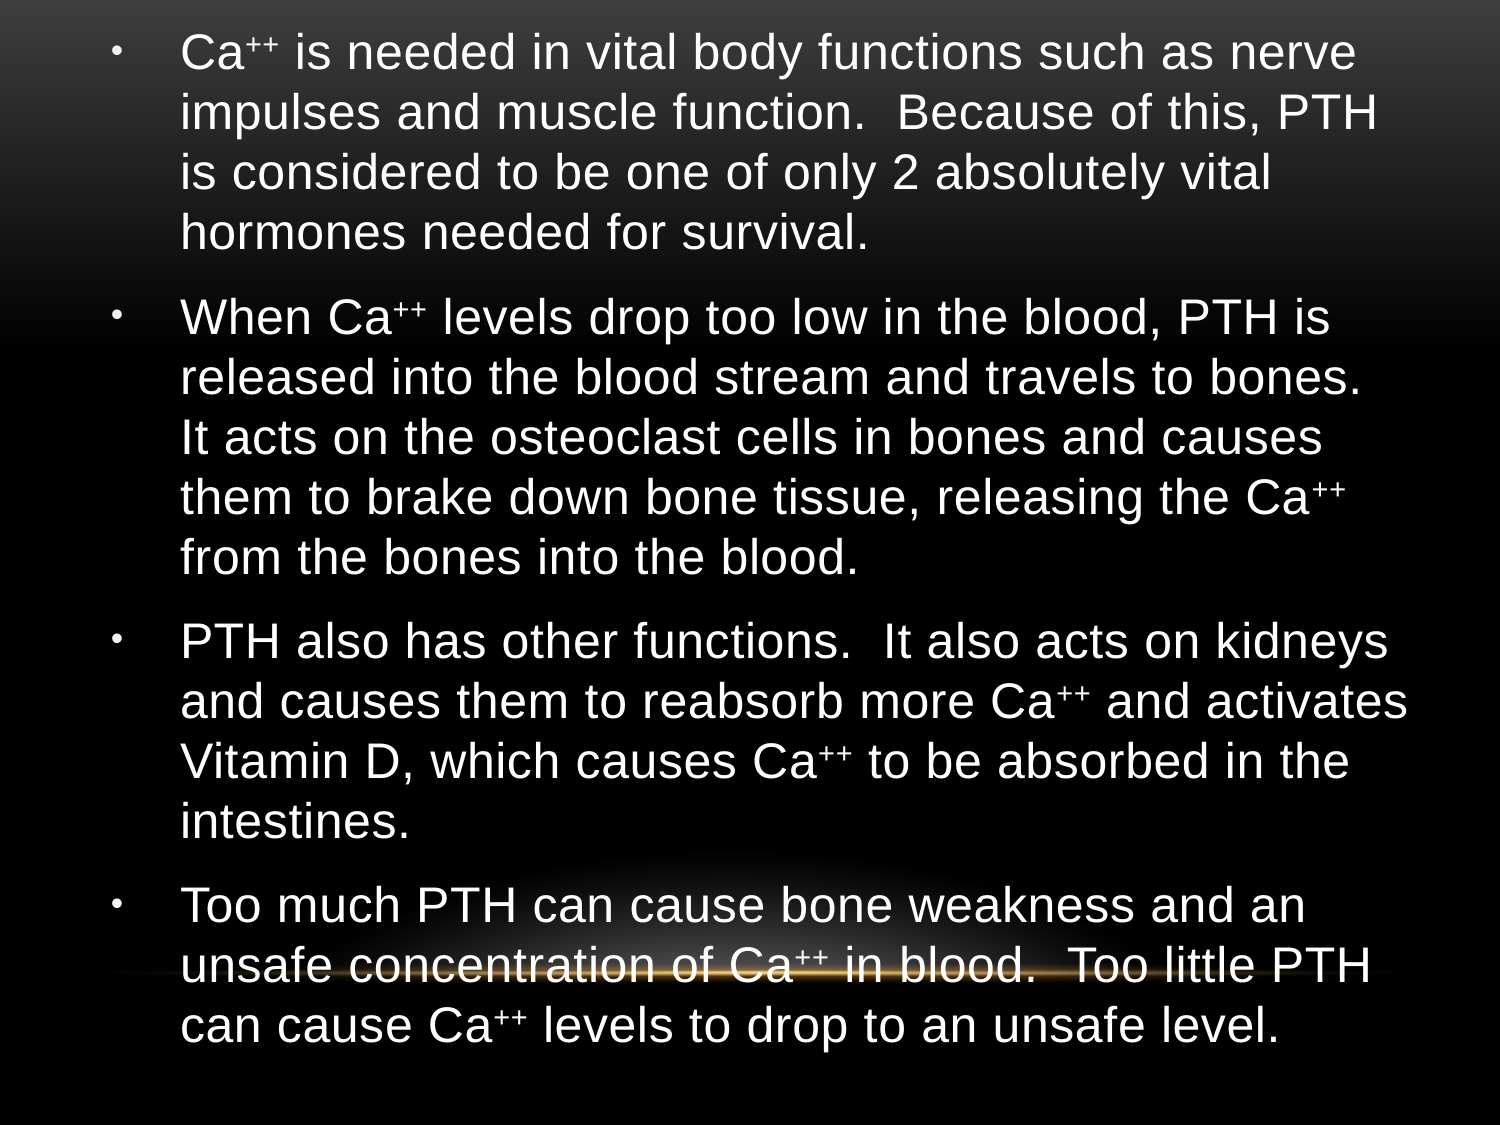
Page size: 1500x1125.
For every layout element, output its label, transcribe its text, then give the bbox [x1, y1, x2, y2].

list Ca++ is needed in vital body functions such as nerve impulses and muscle function. Because of this, PTH is considered to be one of only 2 absolutely vital hormones needed for survival. When Ca++ levels drop too low in the blood, PTH is released into the blood stream and travels to bones. It acts on the osteoclast cells in bones and causes them to brake down bone tissue, releasing the Ca++ from the bones into the blood. PTH also has other functions. It also acts on kidneys and causes them to reabsorb more Ca++ and activates Vitamin D, which causes Ca++ to be absorbed in the intestines. Too much PTH can cause bone weakness and an unsafe concentration of Ca++ in blood. Too little PTH can cause Ca++ levels to drop to an unsafe level. [75, 12, 1425, 1125]
picture [0, 0, 1500, 1125]
